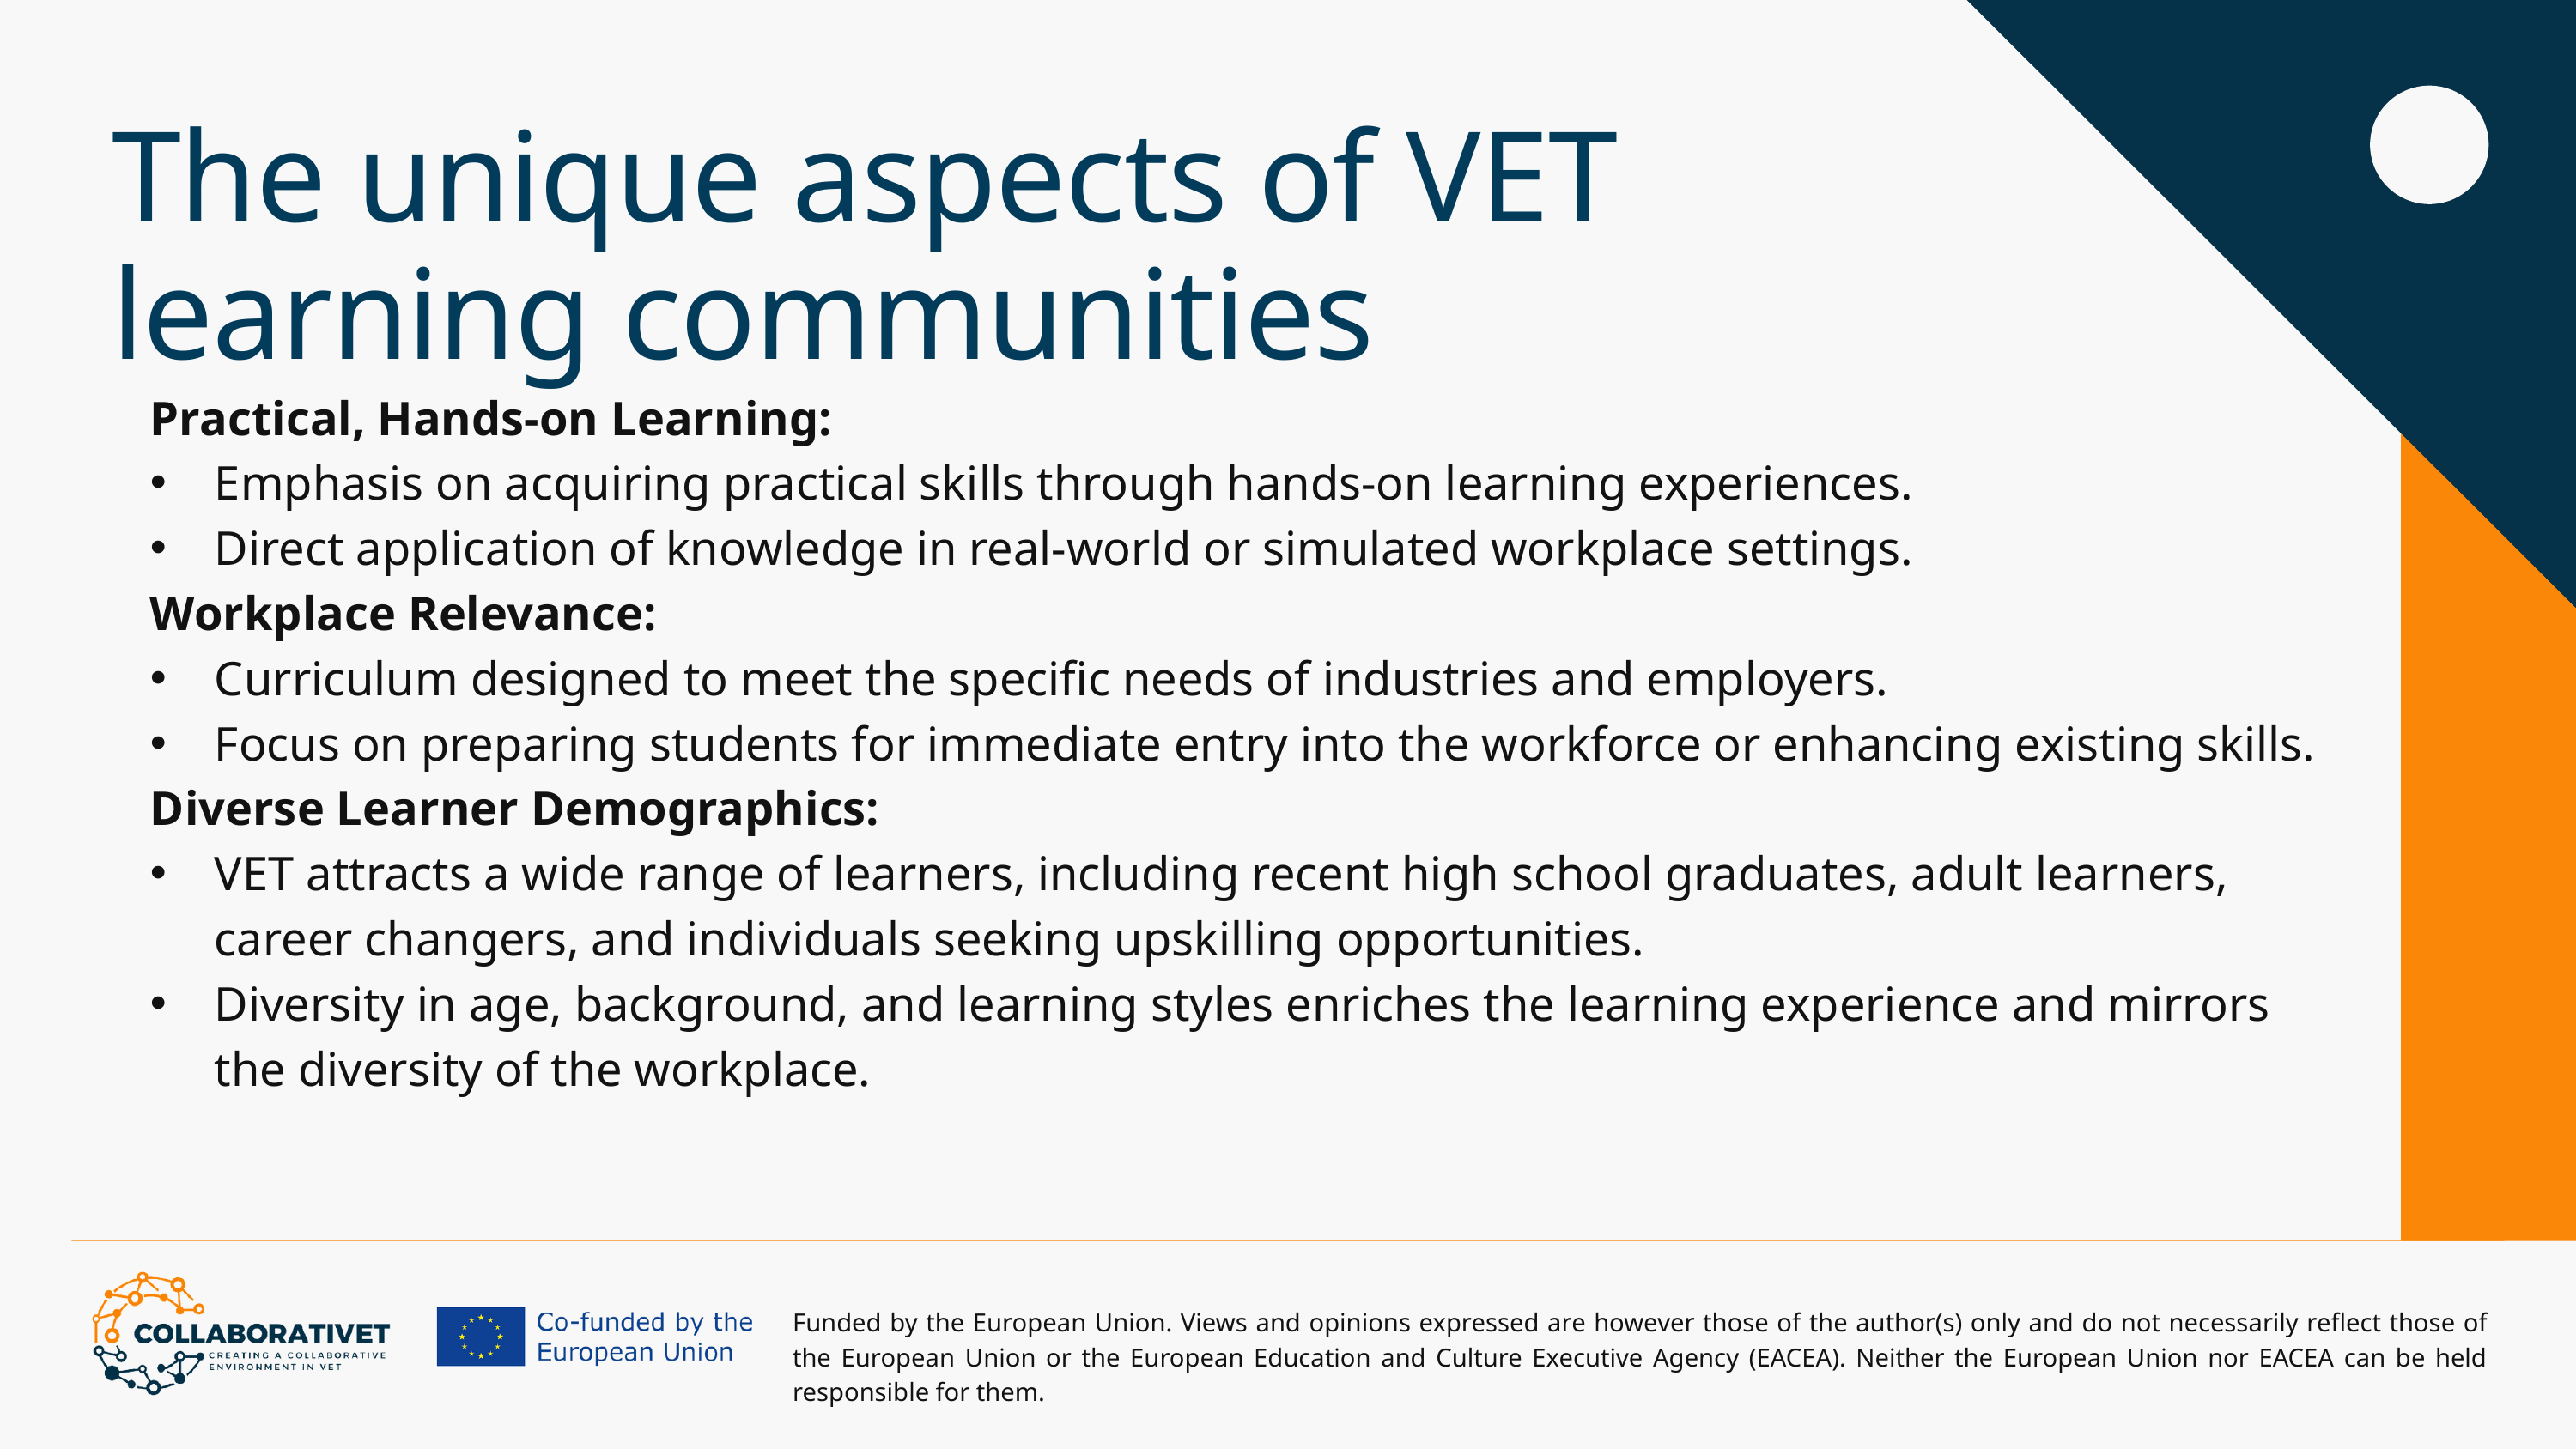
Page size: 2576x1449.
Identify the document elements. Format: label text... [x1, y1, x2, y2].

text_box [78, 1179, 408, 1240]
text_box [2401, 615, 2576, 1241]
text_box The unique aspects of VET learning communities [112, 109, 1828, 385]
text_box Practical, Hands-on Learning: Emphasis on acquiring practical skills through hands-on learning experiences. Direct application of knowledge in real-world or simulated workplace settings. Workplace Relevance: Curriculum designed to meet the specific needs of industries and employers. Focus on preparing students for immediate entry into the workforce or enhancing existing skills. Diverse Learner Demographics: VET attracts a wide range of learners, including recent high school graduates, adult learners, career changers, and individuals seeking upskilling opportunities. Diversity in age, background, and learning styles enriches the learning experience and mirrors the diversity of the workplace. [149, 379, 2329, 1096]
text_box Funded by the European Union. Views and opinions expressed are however those of the author(s) only and do not necessarily reflect those of the European Union or the European Education and Culture Executive Agency (EACEA). Neither the European Union nor EACEA can be held responsible for them. [793, 1301, 2489, 1407]
text_box [416, 1287, 782, 1386]
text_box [2369, 85, 2489, 205]
text_box [78, 1241, 408, 1449]
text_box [1966, 0, 2576, 609]
